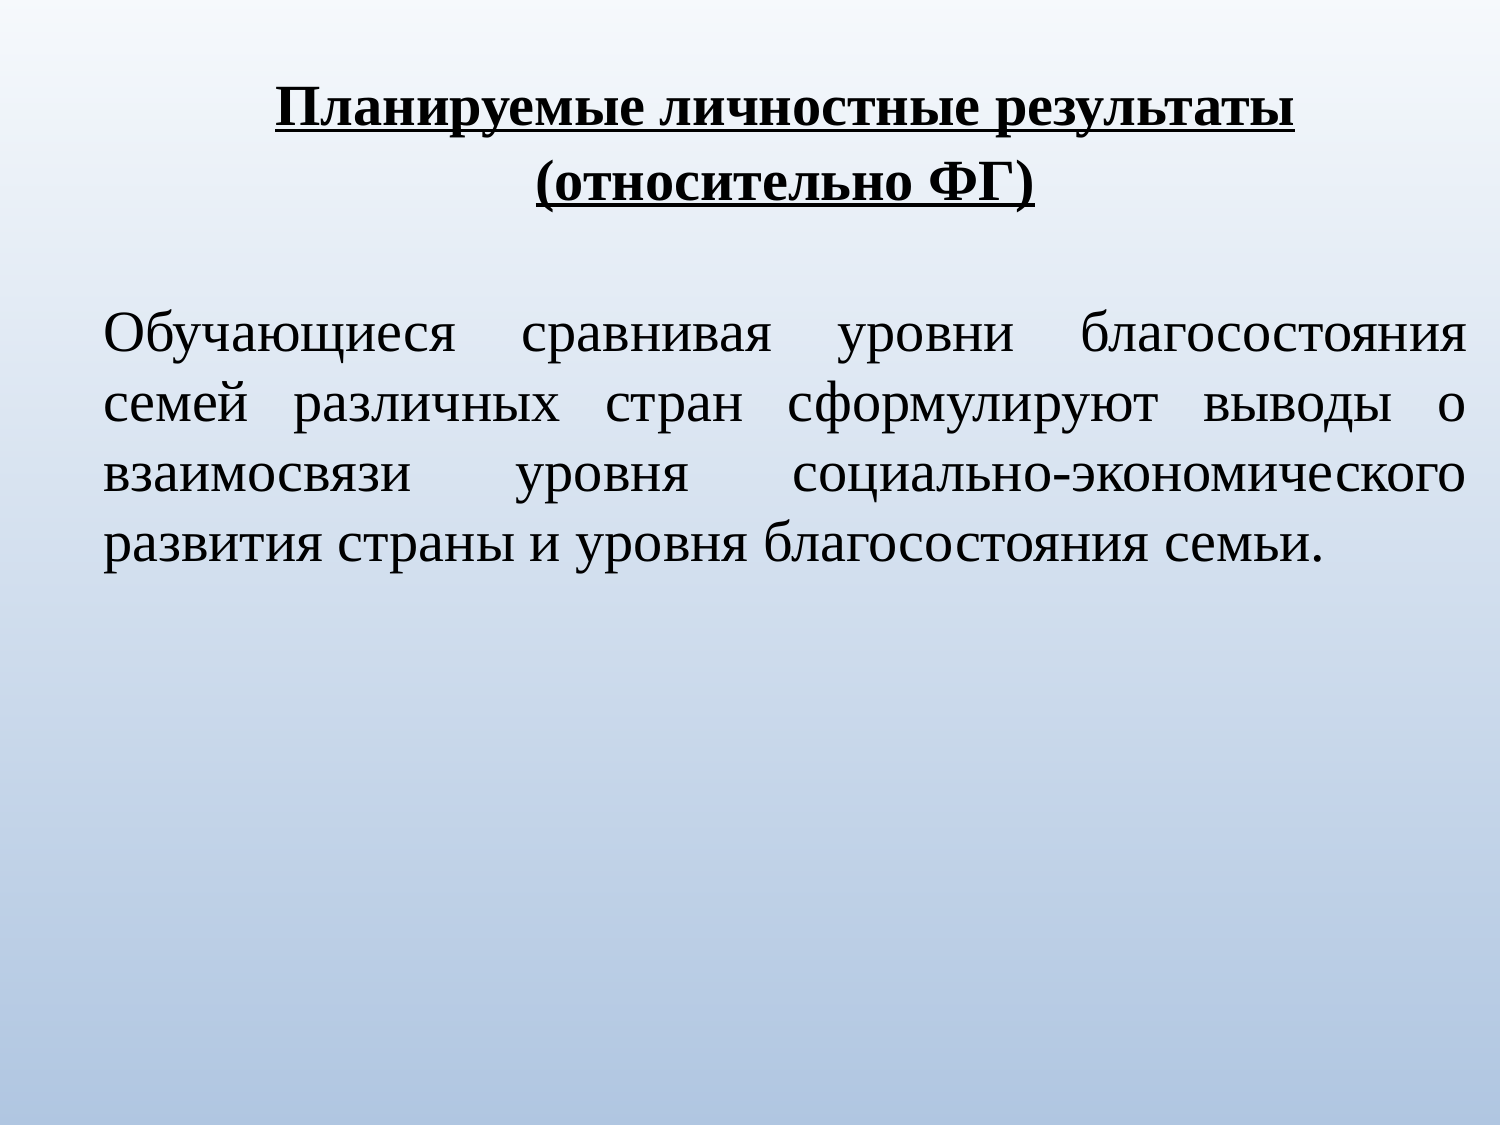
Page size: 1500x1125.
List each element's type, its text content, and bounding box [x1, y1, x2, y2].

text_box Планируемые личностные результаты (относительно ФГ) Обучающиеся сравнивая уровни благосостояния семей различных стран сформулируют выводы о взаимосвязи уровня социально-экономического развития страны и уровня благосостояния семьи. [88, 54, 1483, 581]
